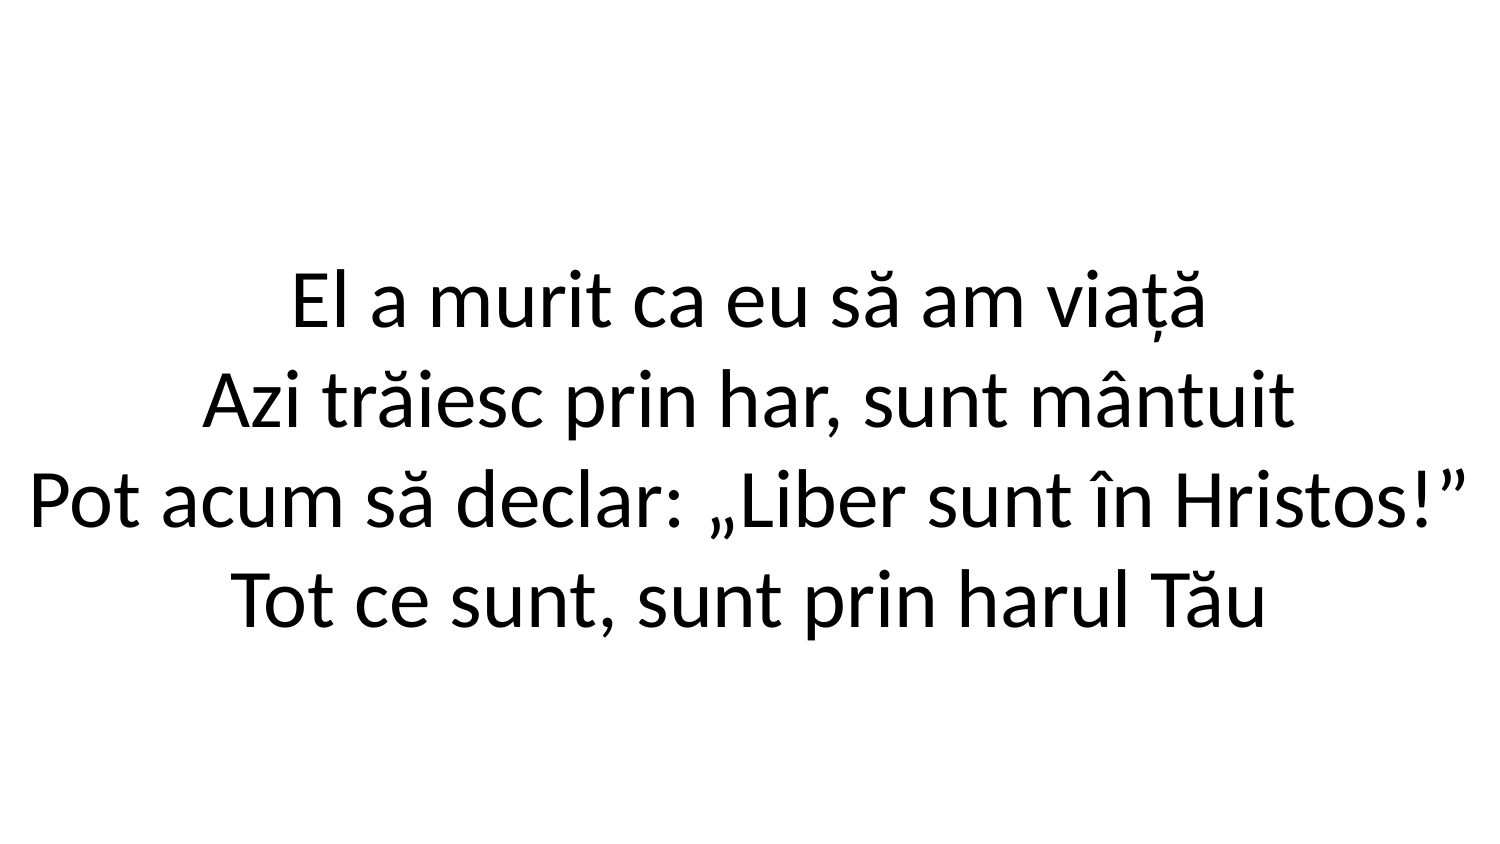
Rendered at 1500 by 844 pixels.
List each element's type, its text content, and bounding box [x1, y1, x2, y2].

text_box El a murit ca eu să am viață Azi trăiesc prin har, sunt mântuit Pot acum să declar: „Liber sunt în Hristos!” Tot ce sunt, sunt prin harul Tău [13, 192, 1487, 652]
